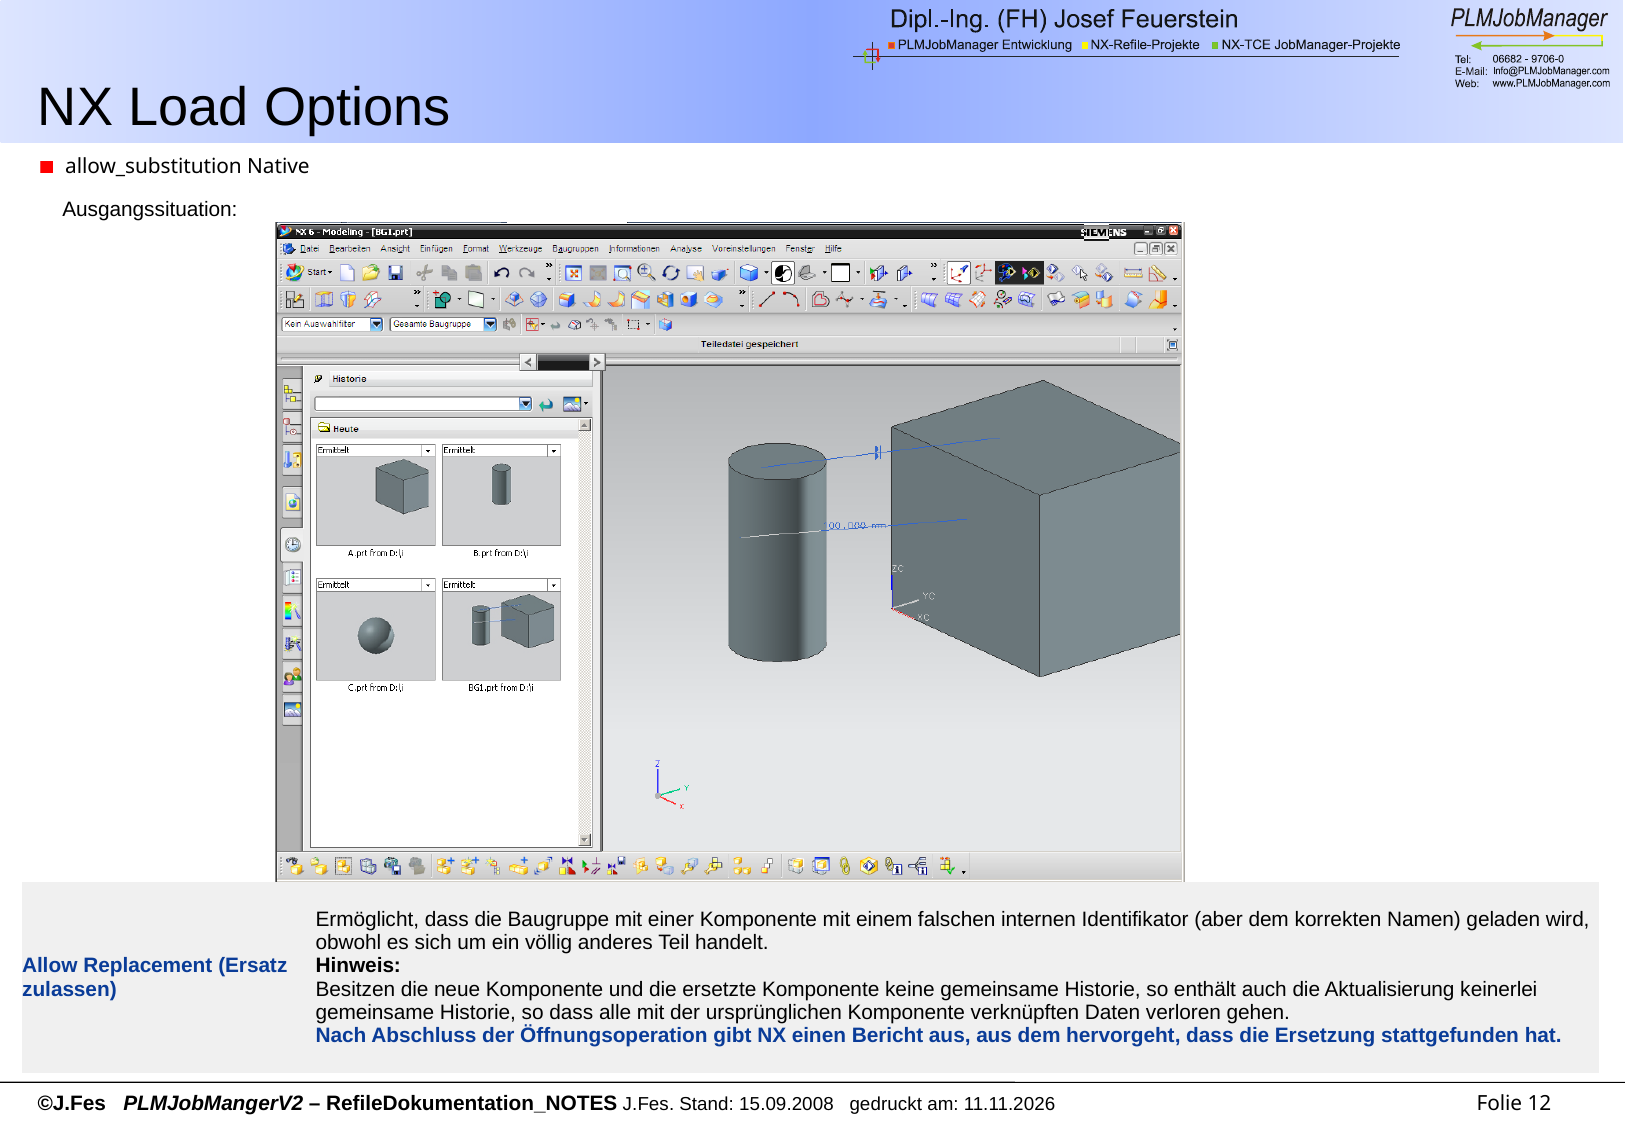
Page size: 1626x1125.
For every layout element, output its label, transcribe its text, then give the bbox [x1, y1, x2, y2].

table_header Allow Replacement (Ersatz zulassen) [22, 882, 316, 1073]
table_header Ermöglicht, dass die Baugruppe mit einer Komponente mit einem falschen internen Identifikator (aber dem korrekten Namen) geladen wird, obwohl es sich um ein völlig anderes Teil handelt. Hinweis: Besitzen die neue Komponente und die ersetzte Komponente keine gemeinsame Historie, so enthält auch die Aktualisierung keinerlei gemeinsame Historie, so dass alle mit der ursprünglichen Komponente verknüpften Daten verloren gehen. Nach Abschluss der Öffnungsoperation gibt NX einen Bericht aus, aus dem hervorgeht, dass die Ersetzung stattgefunden hat. [316, 882, 1599, 1073]
list allow_substitution Native [21, 152, 1600, 182]
slide_number Folie 12 [1228, 1081, 1568, 1125]
title NX Load Options [21, 64, 1439, 143]
picture [274, 221, 1185, 882]
text_box Ausgangssituation: [62, 195, 341, 221]
picture [37, 158, 53, 173]
